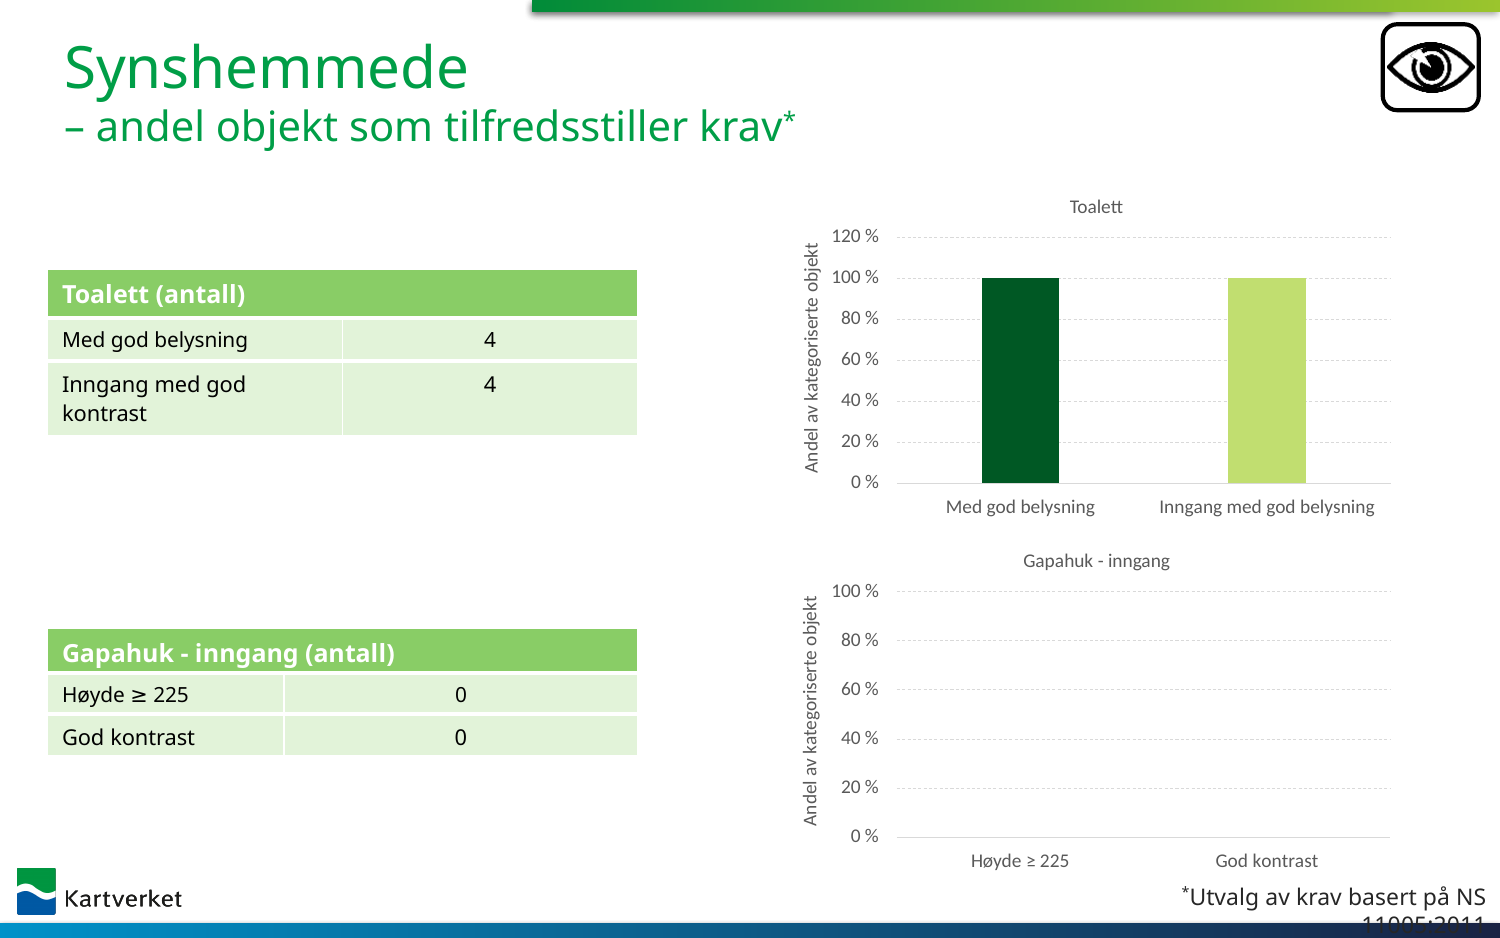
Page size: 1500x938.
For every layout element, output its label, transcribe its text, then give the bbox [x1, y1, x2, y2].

picture [791, 187, 1402, 526]
table_cell 4 [343, 363, 637, 435]
table_cell Inngang med god kontrast [48, 363, 342, 435]
table_header Gapahuk - inngang (antall) [48, 629, 637, 671]
table_cell Med god belysning [48, 320, 342, 359]
text_box *Utvalg av krav basert på NS 11005:2011 [1068, 873, 1500, 938]
text_box Synshemmede – andel objekt som tilfredsstiller krav* [49, 24, 1431, 158]
table_cell 0 [285, 716, 637, 755]
table_cell 0 [285, 675, 637, 712]
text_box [1382, 24, 1480, 111]
picture [791, 541, 1402, 880]
table_cell Høyde ≥ 225 [48, 675, 283, 712]
table_cell 4 [343, 320, 637, 359]
table_cell God kontrast [48, 716, 283, 755]
table_header Toalett (antall) [48, 270, 637, 316]
